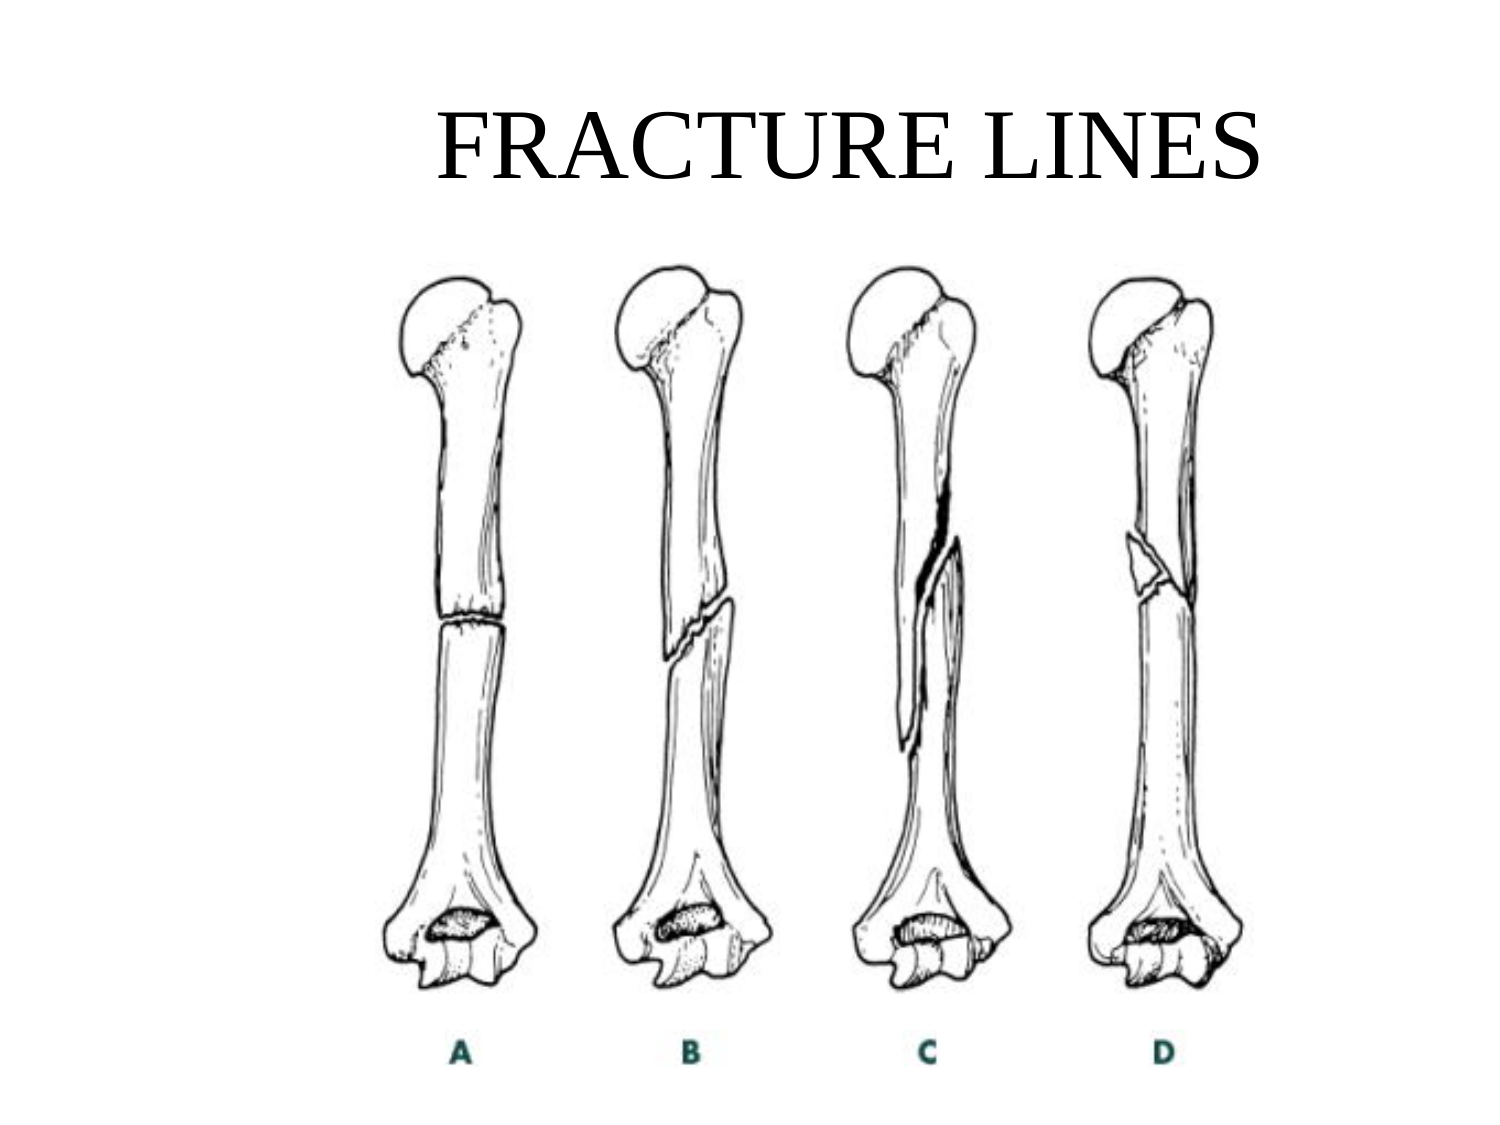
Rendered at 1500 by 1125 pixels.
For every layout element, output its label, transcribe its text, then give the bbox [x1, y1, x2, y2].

picture [374, 262, 1254, 1075]
title FRACTURE LINES [235, 45, 1466, 233]
